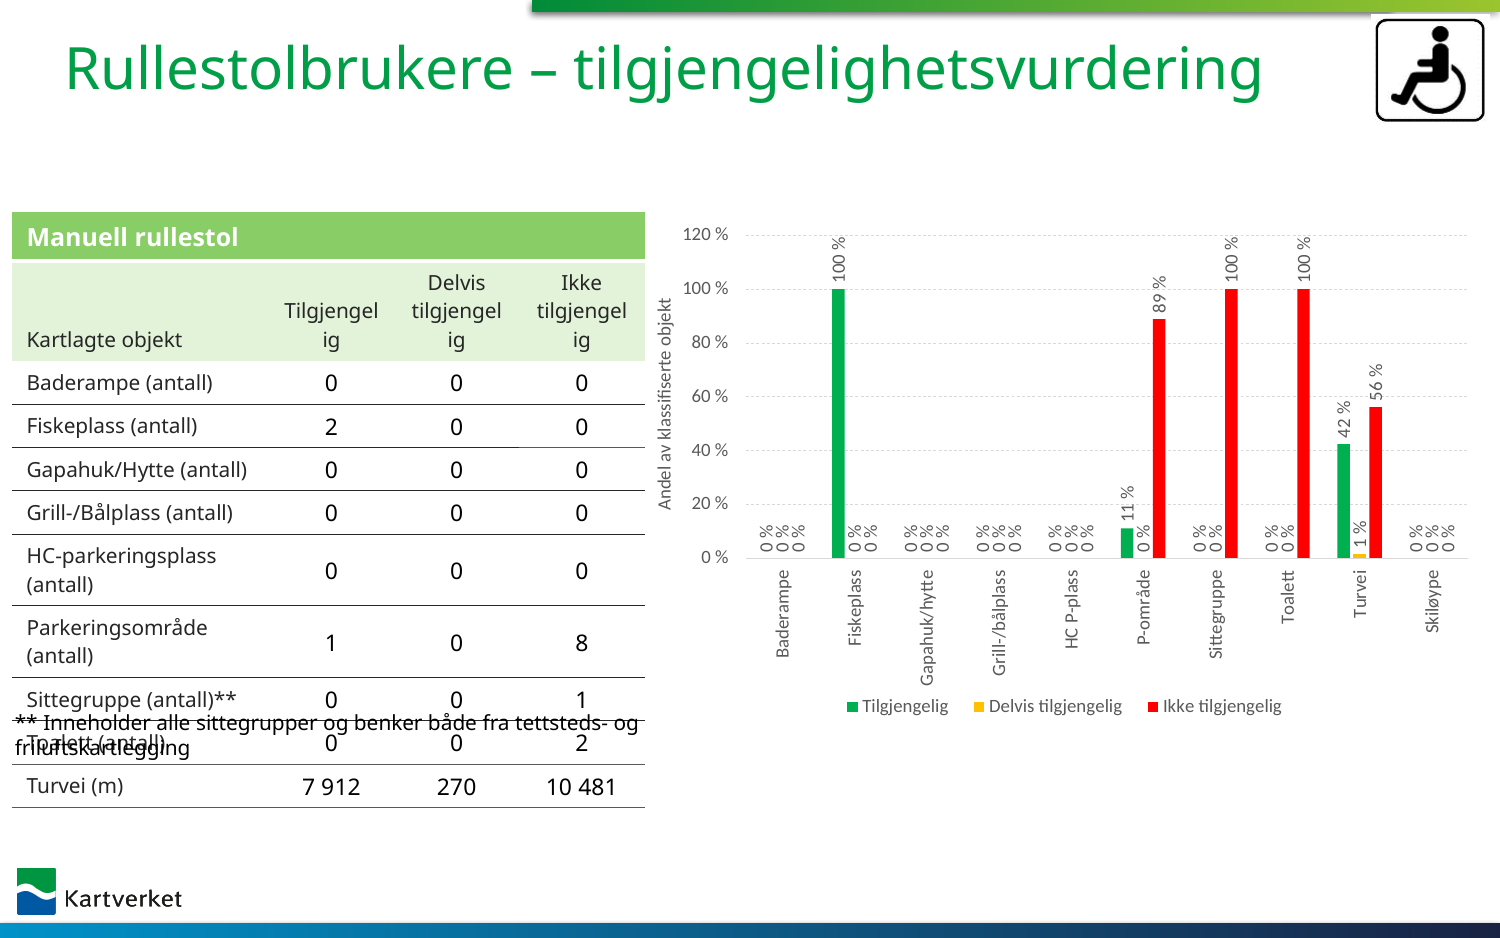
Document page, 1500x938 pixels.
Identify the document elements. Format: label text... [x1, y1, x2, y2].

table_cell Parkeringsområde (antall) [12, 606, 269, 677]
table_cell 270 [394, 768, 519, 807]
table_cell 7 912 [269, 768, 394, 807]
table_cell 0 [519, 491, 638, 534]
table_cell Grill-/Bålplass (antall) [12, 491, 269, 534]
table_cell 0 [394, 678, 519, 702]
table_cell Sittegruppe (antall)** [12, 678, 269, 702]
table_cell 0 [269, 448, 394, 490]
table_cell 0 [519, 535, 638, 605]
table_header Manuell rullestol [12, 212, 645, 259]
table_cell 0 [394, 535, 519, 605]
table_cell 0 [269, 535, 394, 605]
table_cell Ikke tilgjengelig [519, 263, 638, 361]
table_cell 0 [269, 361, 394, 404]
table_cell Turvei (m) [12, 768, 269, 807]
text_box Rullestolbrukere – tilgjengelighetsvurdering [49, 12, 1372, 109]
table_cell Gapahuk/Hytte (antall) [12, 448, 269, 490]
table_cell Tilgjengelig [269, 263, 394, 361]
table_cell HC-parkeringsplass (antall) [12, 535, 269, 605]
table_cell 0 [519, 361, 638, 404]
table_cell 10 481 [519, 768, 645, 807]
table_cell 0 [519, 405, 638, 447]
table_cell 0 [394, 405, 519, 447]
table_cell Delvis tilgjengelig [394, 263, 519, 361]
table_cell 0 [519, 448, 638, 490]
table_cell 2 [269, 405, 394, 447]
table_cell 0 [394, 606, 519, 677]
table_cell 0 [269, 678, 394, 702]
table_cell Kartlagte objekt [12, 263, 269, 361]
table_cell 0 [394, 361, 519, 404]
table_cell 0 [394, 491, 519, 534]
picture [643, 218, 1480, 728]
table_cell 1 [269, 606, 394, 677]
table_cell 8 [519, 606, 638, 677]
table_cell 0 [394, 448, 519, 490]
table_cell 0 [269, 491, 394, 534]
picture [1371, 13, 1491, 127]
table_cell Fiskeplass (antall) [12, 405, 269, 447]
table_cell 1 [519, 678, 638, 702]
table_cell Baderampe (antall) [12, 361, 269, 404]
text_box ** Inneholder alle sittegrupper og benker både fra tettsteds- og friluftskartlegging [0, 702, 745, 768]
